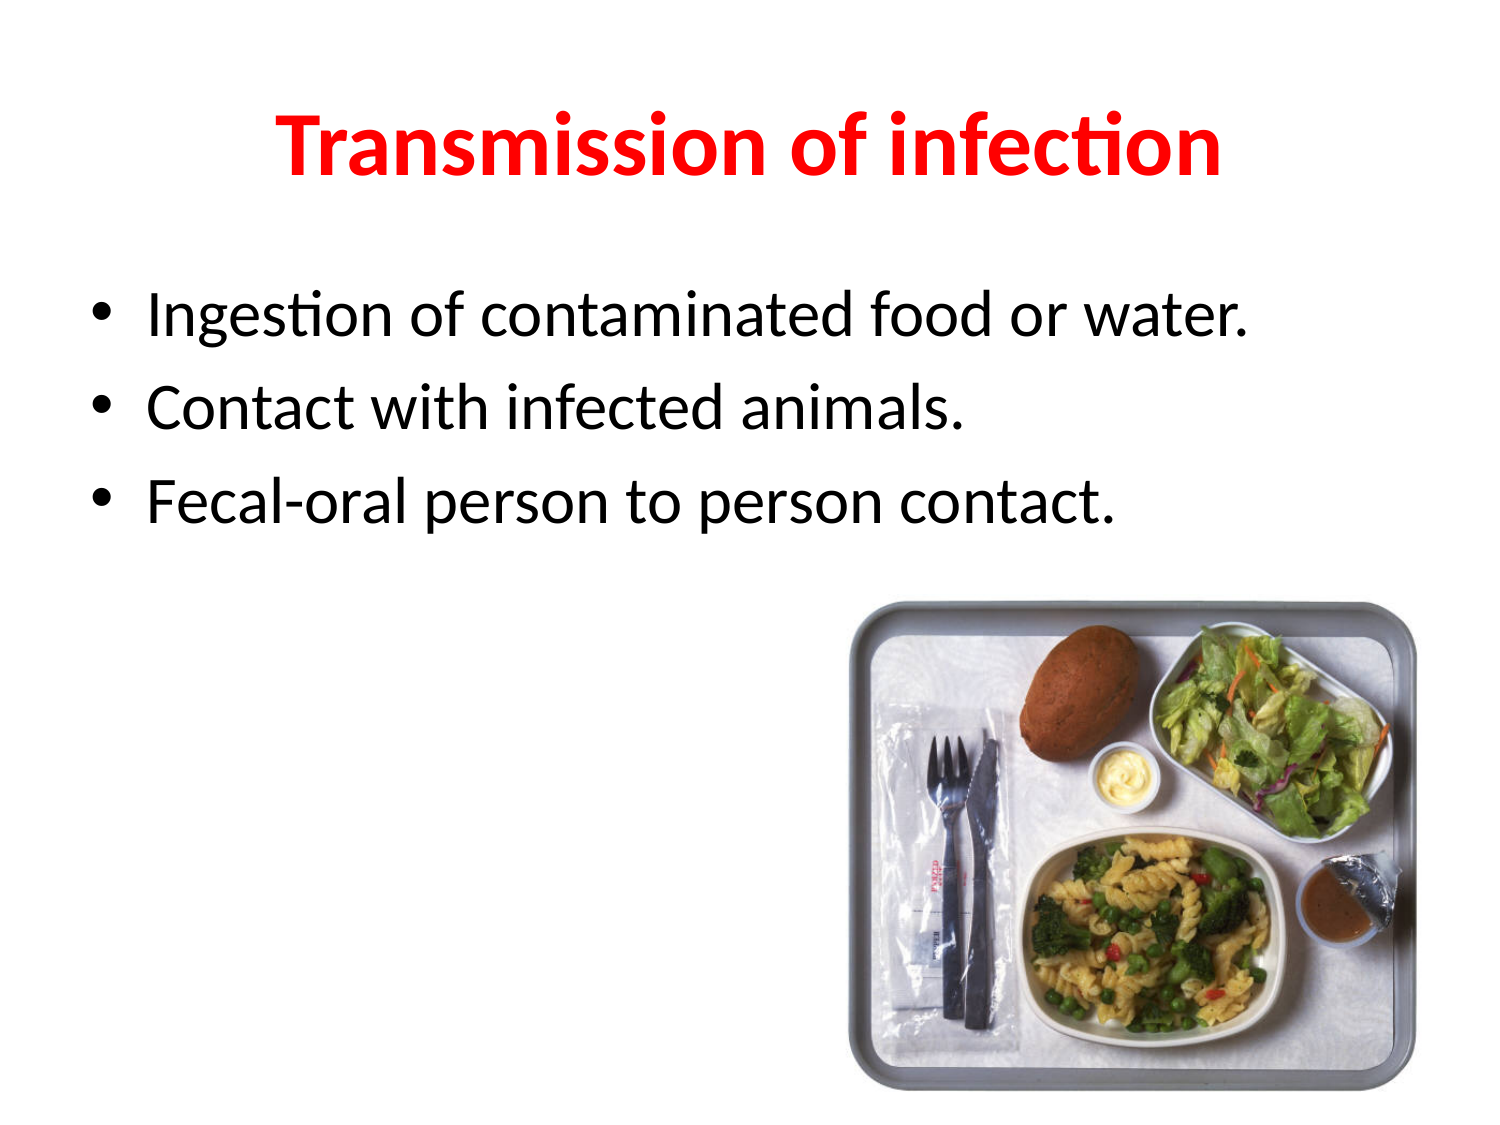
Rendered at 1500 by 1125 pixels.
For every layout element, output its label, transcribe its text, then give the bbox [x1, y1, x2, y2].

list Ingestion of contaminated food or water. Contact with infected animals. Fecal-oral person to person contact. [75, 262, 1425, 1005]
title Transmission of infection [75, 45, 1425, 233]
picture [820, 559, 1464, 1125]
